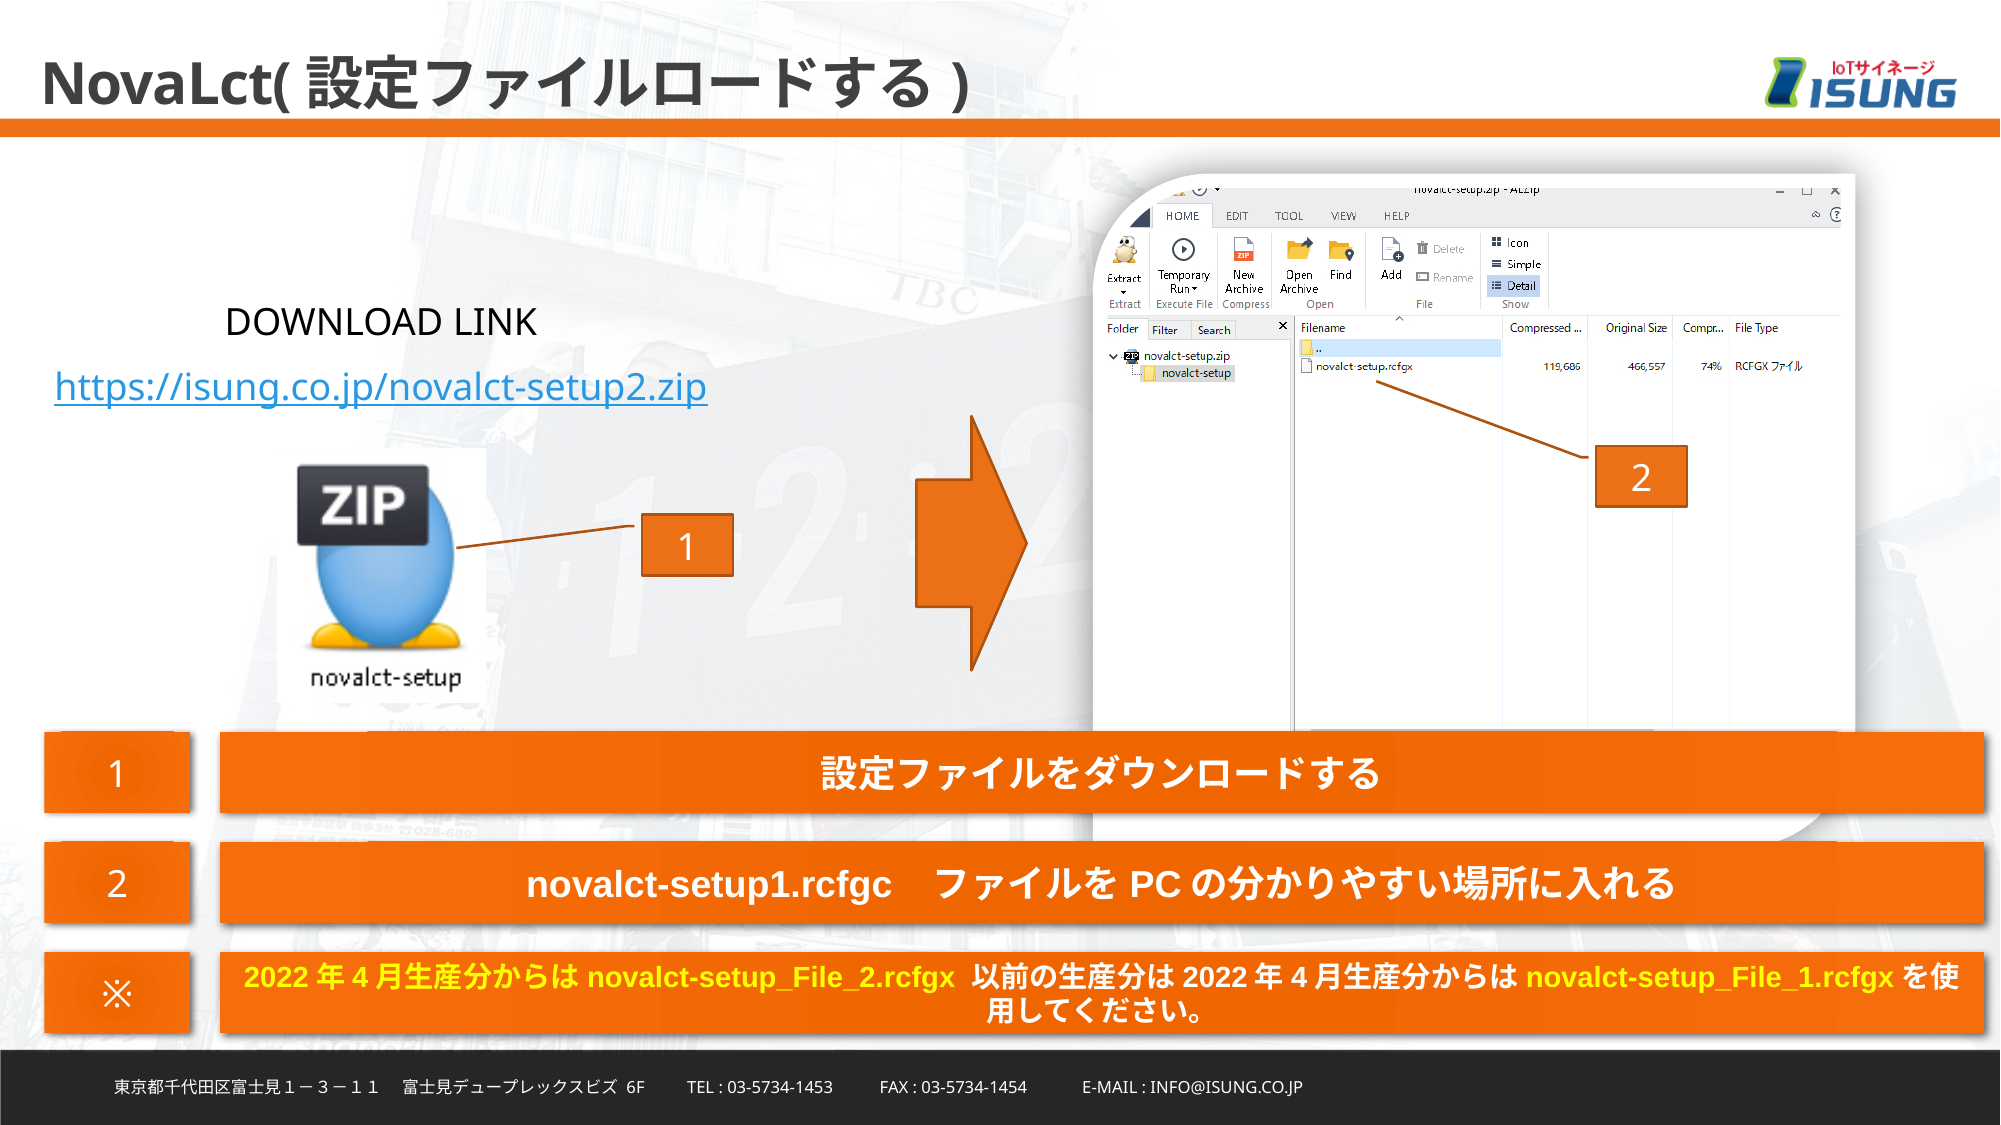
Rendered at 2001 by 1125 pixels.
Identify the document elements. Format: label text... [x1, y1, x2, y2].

picture [0, 0, 2000, 1053]
text_box 東京都千代田区富士見１－３－１１ 富士見デュープレックスビズ 6F TEL : 03-5734-1453 FAX : 03-5734-1454 E-Mail : info@isung.co.jp [25, 1067, 1320, 1110]
